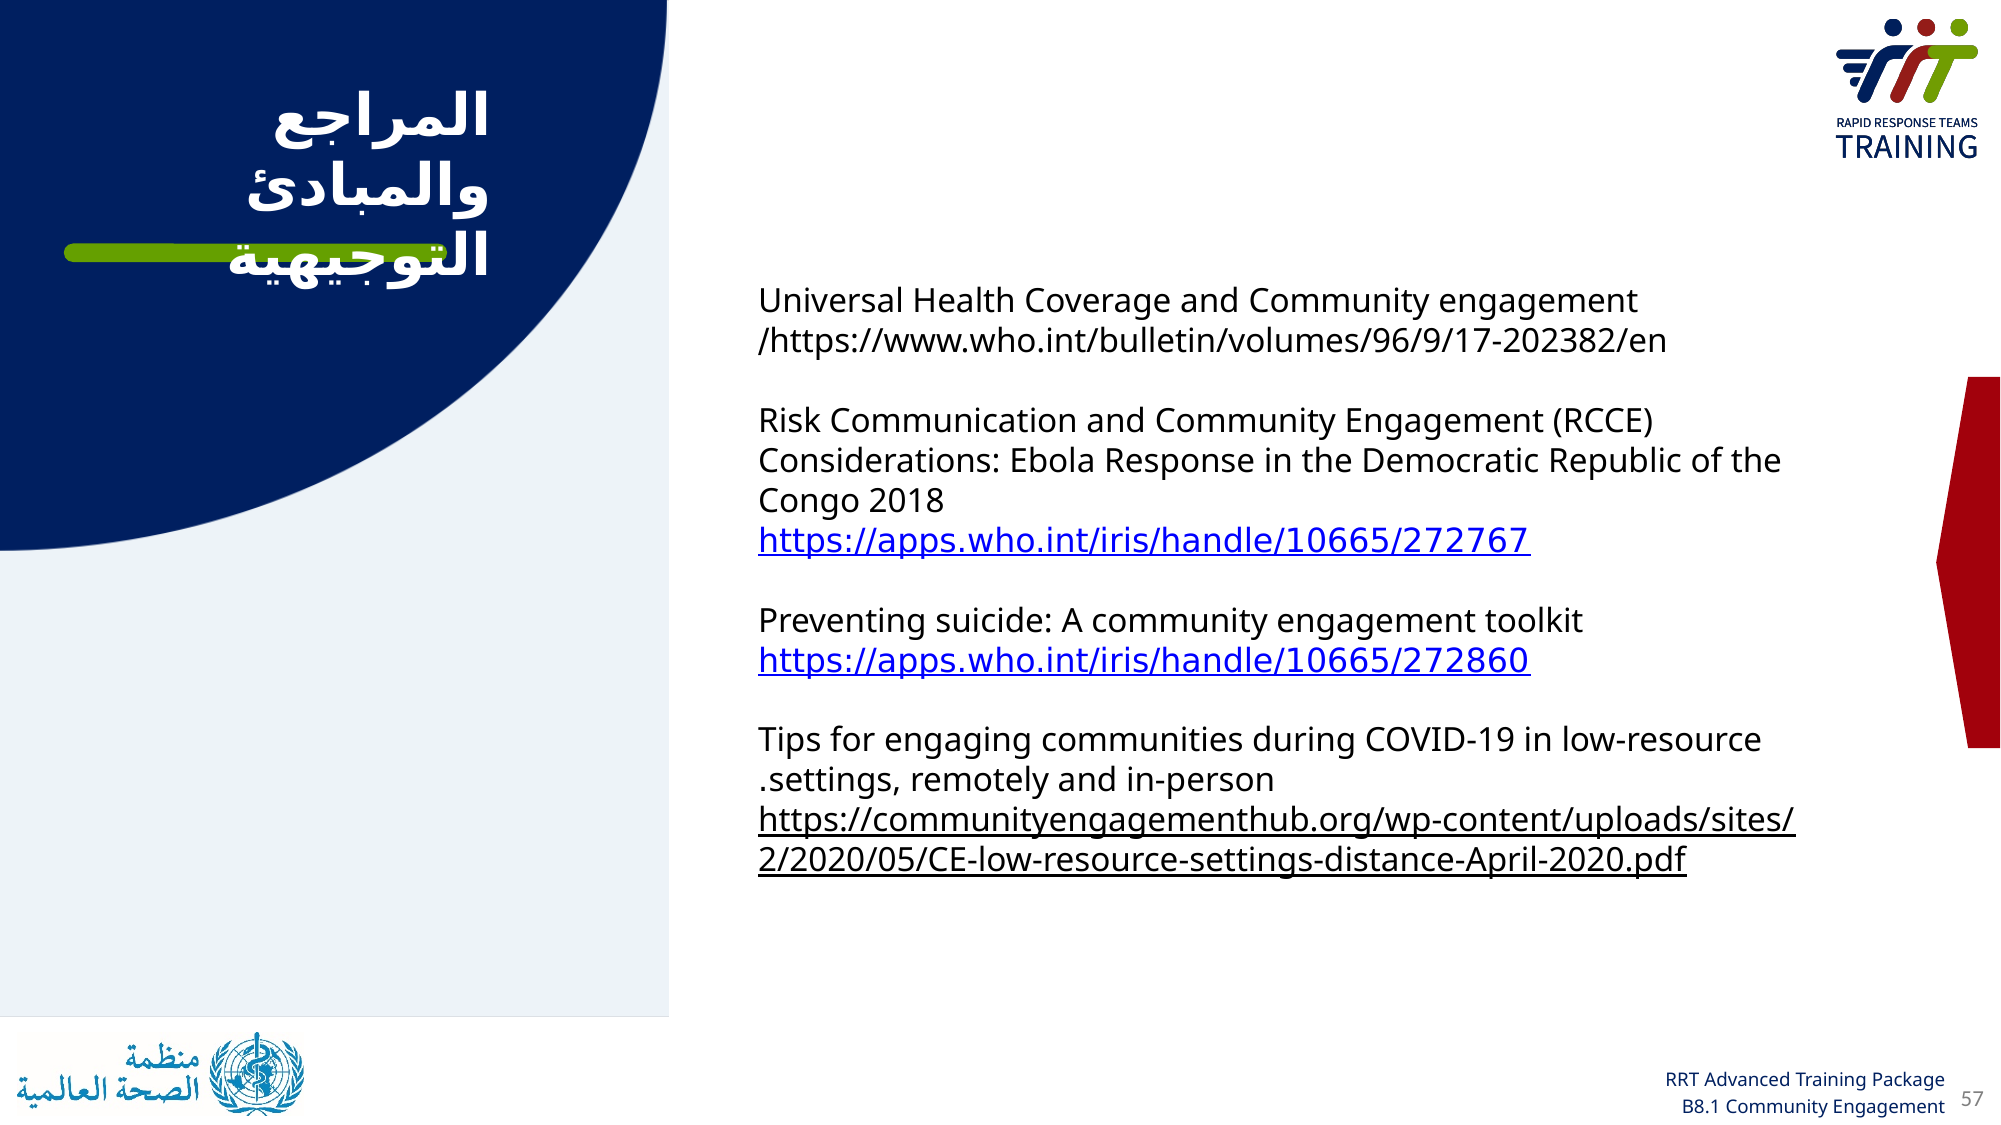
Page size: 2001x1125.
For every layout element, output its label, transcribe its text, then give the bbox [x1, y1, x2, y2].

picture [1835, 19, 1978, 167]
picture [0, 0, 669, 1018]
picture [17, 1032, 304, 1116]
text_box المراجع والمبادئ التوجيهية [20, 69, 499, 295]
text_box Universal Health Coverage and Community engagement https://www.who.int/bulletin/volumes/96/9/17-202382/en/ Risk Communication and Community Engagement (RCCE) Considerations: Ebola Response in the Democratic Republic of the Congo 2018 https://apps.who.int/iris/handle/10665/272767 Preventing suicide: A community engagement toolkit https://apps.who.int/iris/handle/10665/272860 Tips for engaging communities during COVID-19 in low-resource settings, remotely and in-person. https://communityengagementhub.org/wp-content/uploads/sites/2/2020/05/CE-low-resource-settings-distance-April-2020.pdf [750, 272, 1898, 886]
